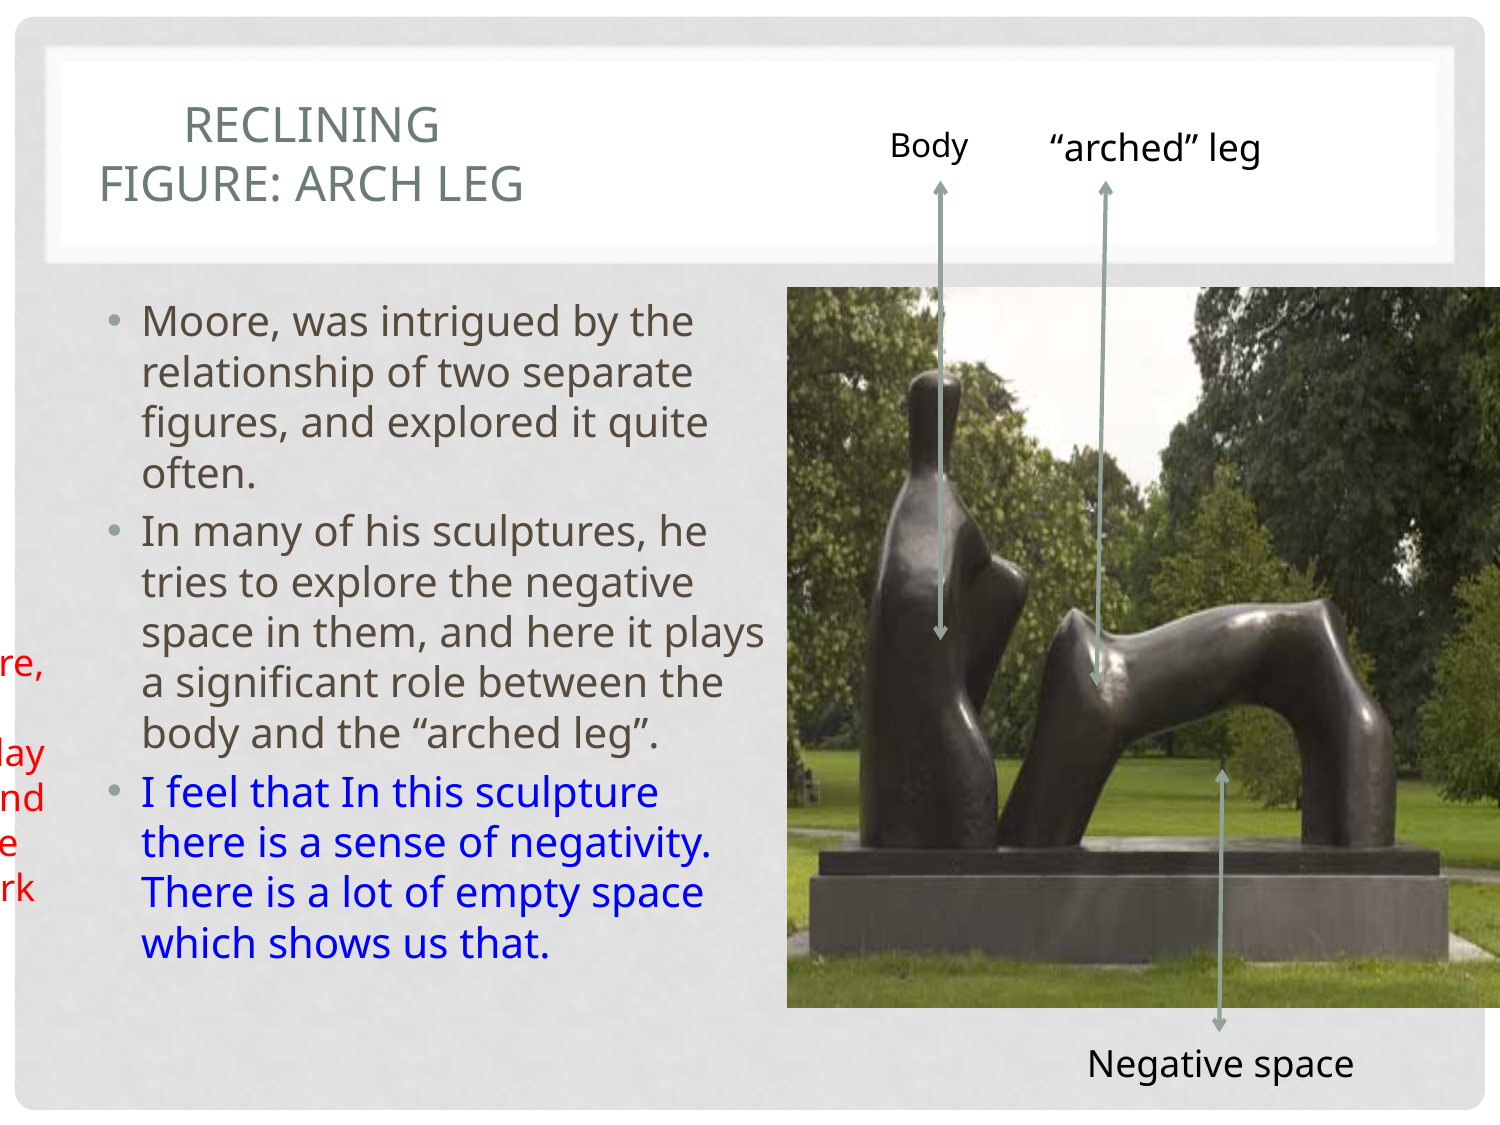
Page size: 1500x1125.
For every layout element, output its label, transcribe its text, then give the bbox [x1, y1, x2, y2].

title Reclining figure: Arch Leg [69, 66, 555, 238]
text_box “arched” leg [1035, 116, 1318, 177]
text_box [1096, 180, 1107, 687]
picture [786, 287, 1500, 1008]
list Moore, was intrigued by the relationship of two separate figures, and explored it quite often. In many of his sculptures, he tries to explore the negative space in them, and here it plays a significant role between the body and the “arched leg”. I feel that In this sculpture there is a sense of negativity. There is a lot of empty space which shows us that. [75, 287, 786, 1008]
text_box Negative space [1072, 1032, 1413, 1092]
text_box What do u mean by negativity here, there us an interesting play of negative and positive space in this art work [0, 541, 70, 917]
text_box Body [787, 116, 1035, 172]
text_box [1218, 768, 1223, 1033]
